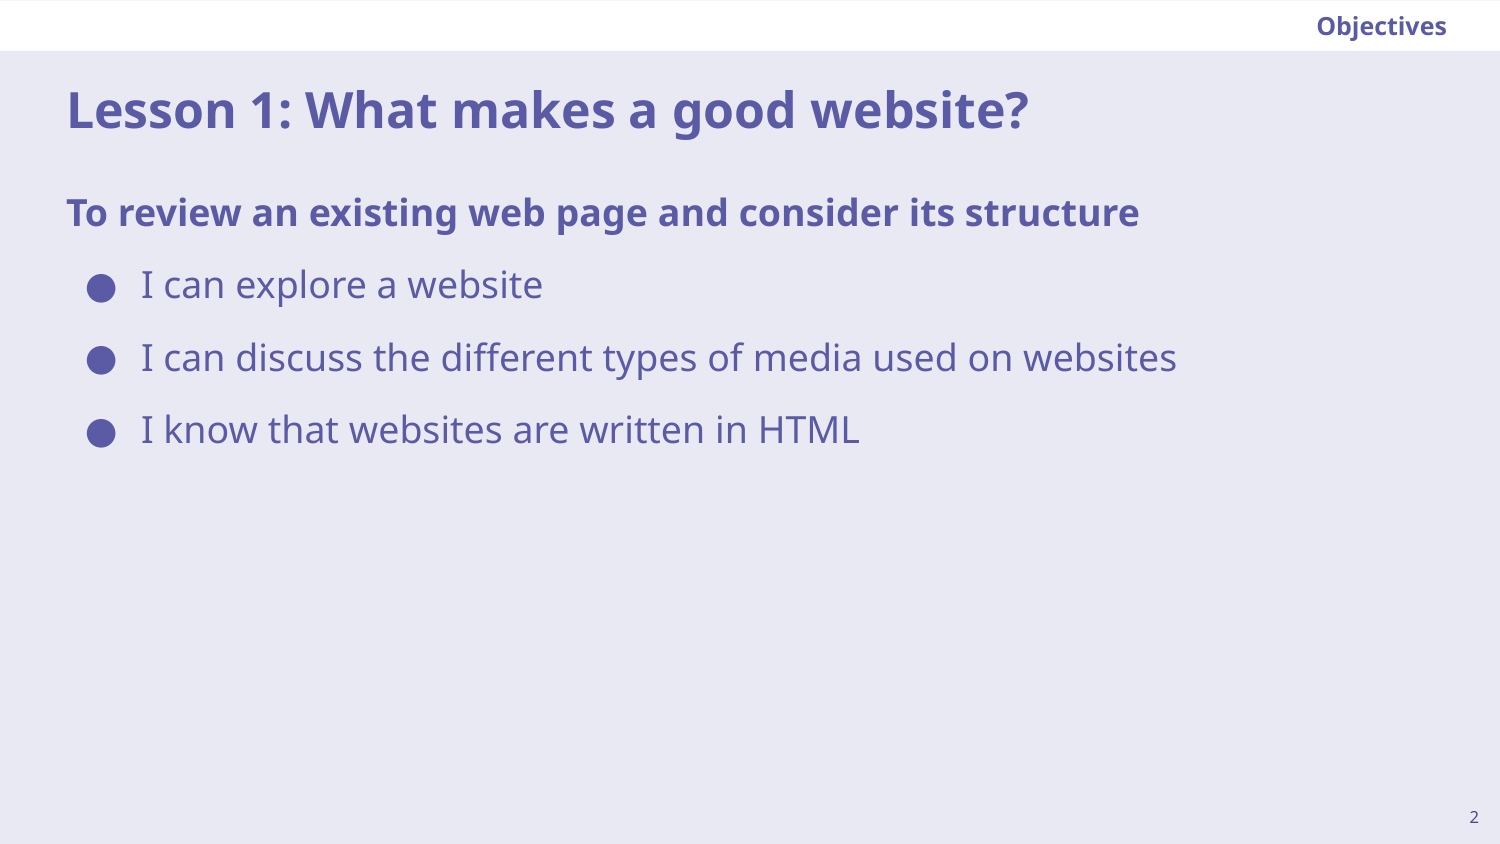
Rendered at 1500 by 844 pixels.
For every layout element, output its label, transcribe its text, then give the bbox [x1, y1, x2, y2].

subtitle Objectives [862, 0, 1448, 52]
slide_number ‹#› [1448, 792, 1500, 844]
list To review an existing web page and consider its structure I can explore a website I can discuss the different types of media used on websites I know that websites are written in HTML [51, 167, 1449, 793]
title Lesson 1: What makes a good website? [51, 51, 1449, 167]
